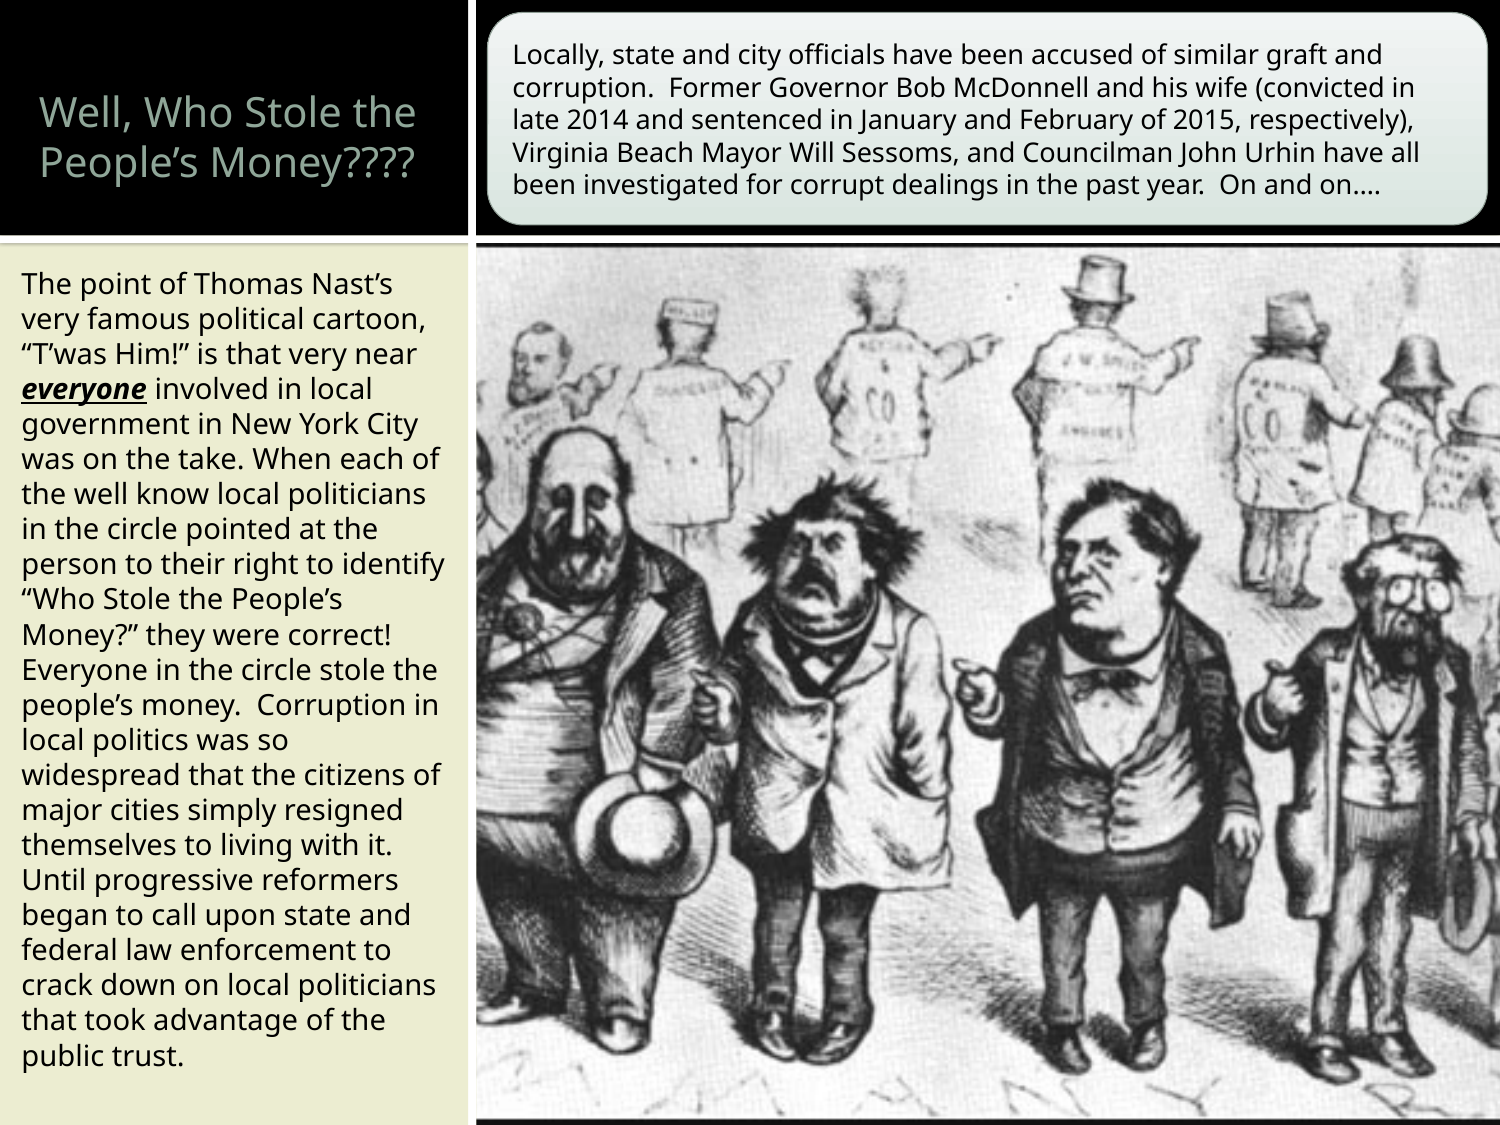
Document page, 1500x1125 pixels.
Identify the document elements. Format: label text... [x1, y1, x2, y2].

title Well, Who Stole the People’s Money???? [26, 25, 442, 186]
text_box Locally, state and city officials have been accused of similar graft and corruption. Former Governor Bob McDonnell and his wife (convicted in late 2014 and sentenced in January and February of 2015, respectively), Virginia Beach Mayor Will Sessoms, and Councilman John Urhin have all been investigated for corrupt dealings in the past year. On and on…. [486, 11, 1489, 226]
picture [476, 243, 1500, 1125]
list The point of Thomas Nast’s very famous political cartoon, “T’was Him!” is that very near everyone involved in local government in New York City was on the take. When each of the well know local politicians in the circle pointed at the person to their right to identify “Who Stole the People’s Money?” they were correct! Everyone in the circle stole the people’s money. Corruption in local politics was so widespread that the citizens of major cities simply resigned themselves to living with it. Until progressive reformers began to call upon state and federal law enforcement to crack down on local politicians that took advantage of the public trust. [12, 249, 463, 1125]
